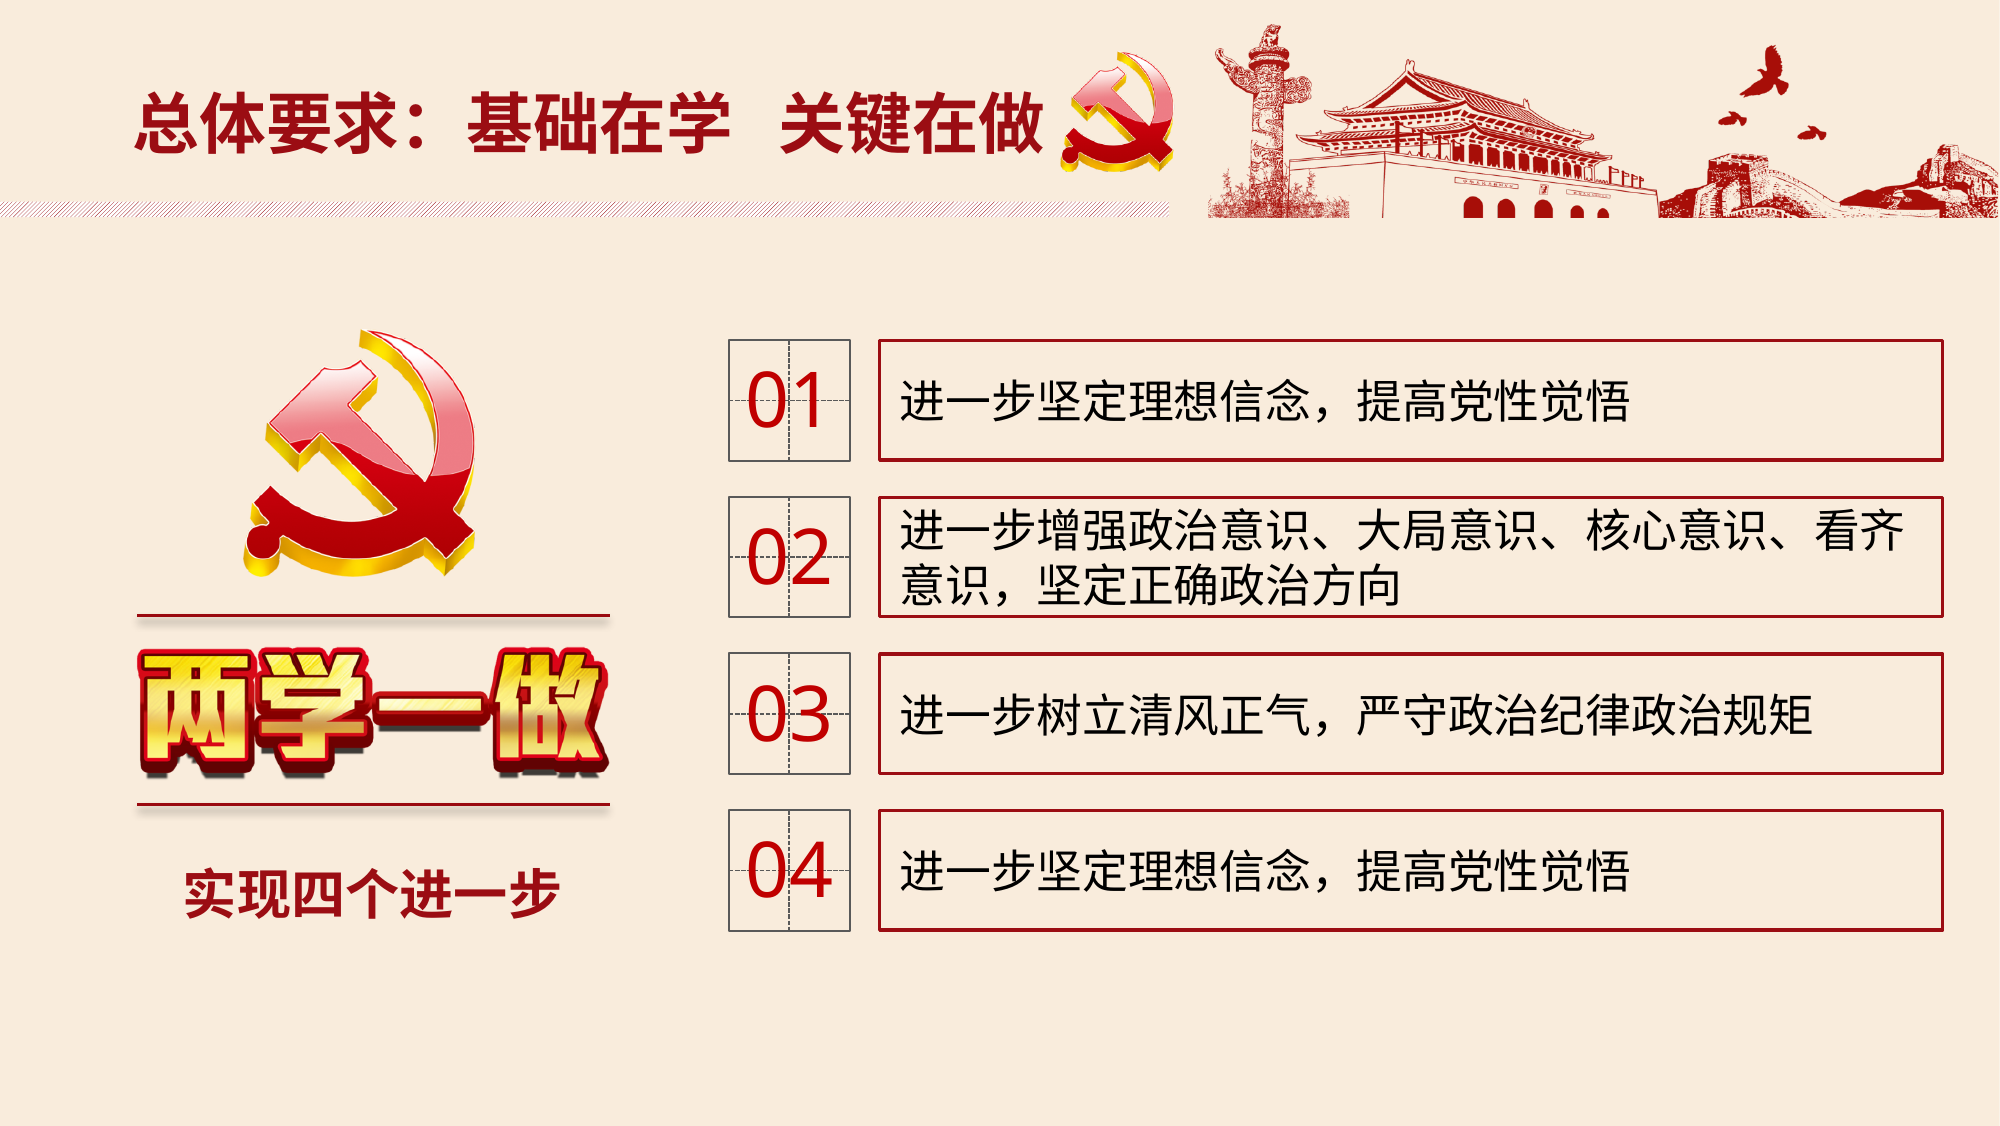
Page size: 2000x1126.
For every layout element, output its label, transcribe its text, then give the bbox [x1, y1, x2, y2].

list 总体要求：基础在学 关键在做 [117, 74, 1158, 217]
text_box 进一步坚定理想信念，提高党性觉悟 [878, 339, 1945, 462]
text_box 进一步树立清风正气，严守政治纪律政治规矩 [878, 652, 1945, 775]
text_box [714, 339, 864, 462]
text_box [99, 615, 635, 808]
text_box 进一步坚定理想信念，提高党性觉悟 [878, 809, 1945, 932]
text_box 进一步增强政治意识、大局意识、核心意识、看齐意识，坚定正确政治方向 [878, 495, 1945, 619]
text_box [714, 809, 864, 932]
picture [0, 0, 2000, 1126]
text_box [714, 653, 864, 775]
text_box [714, 496, 864, 618]
text_box 实现四个进一步 [133, 817, 612, 936]
